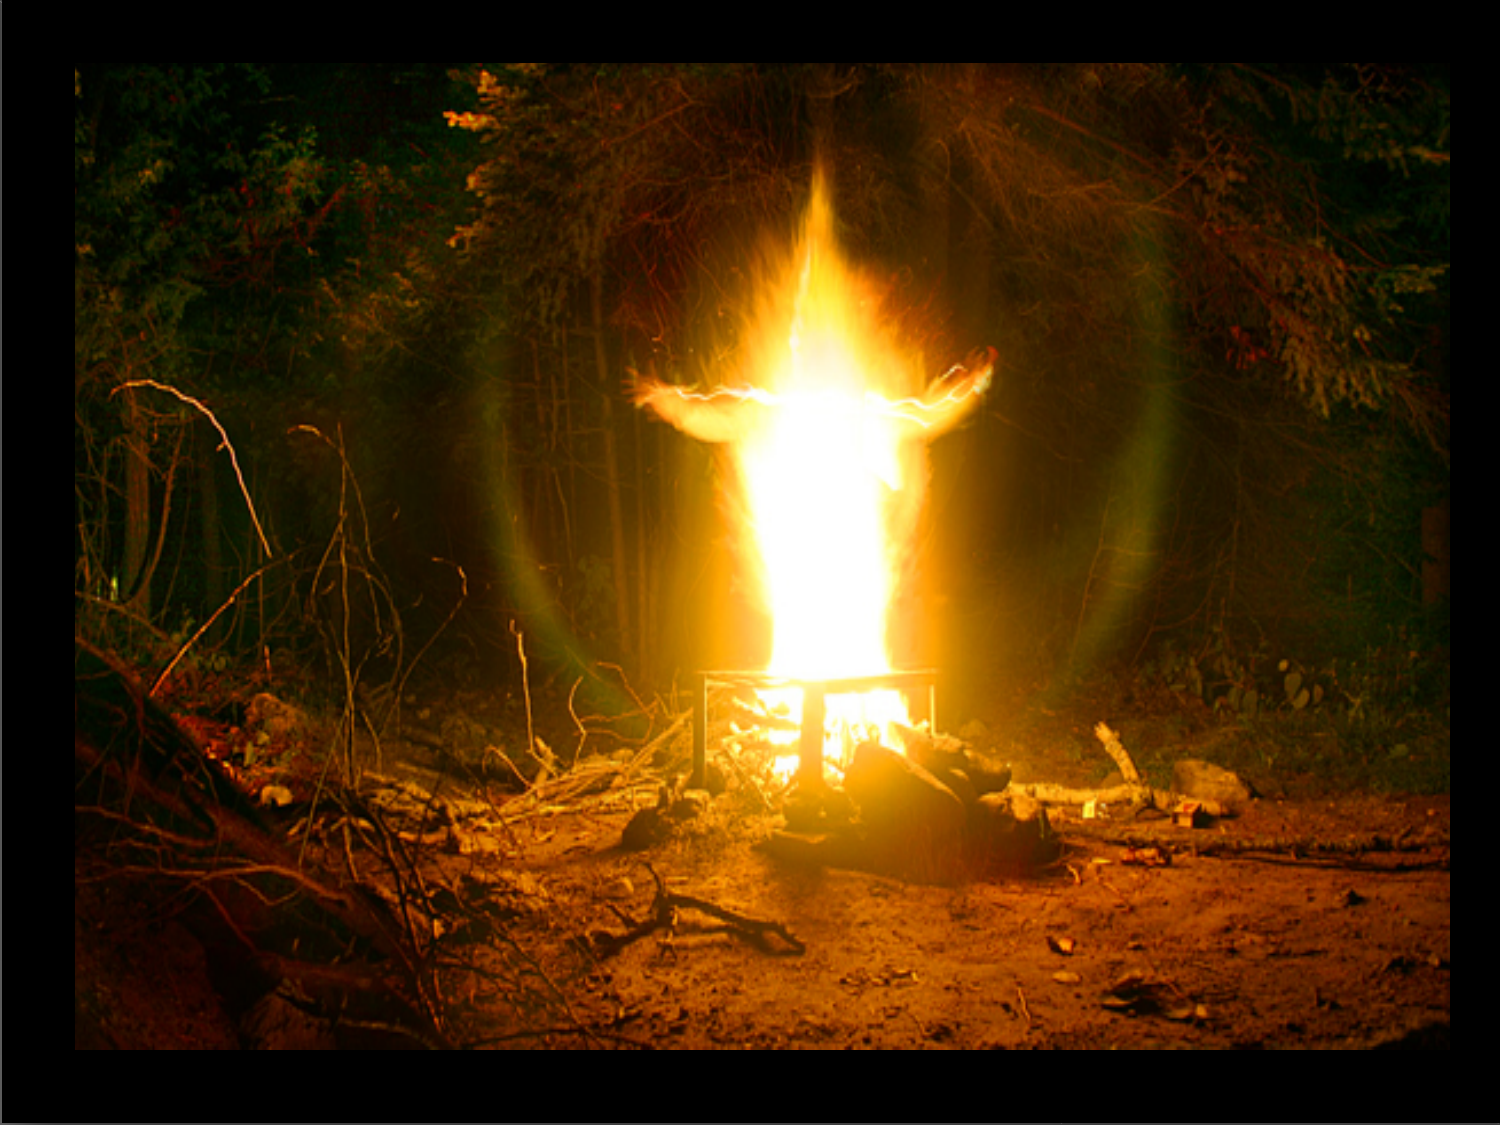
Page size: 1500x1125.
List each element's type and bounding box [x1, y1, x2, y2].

list [74, 62, 1451, 1051]
